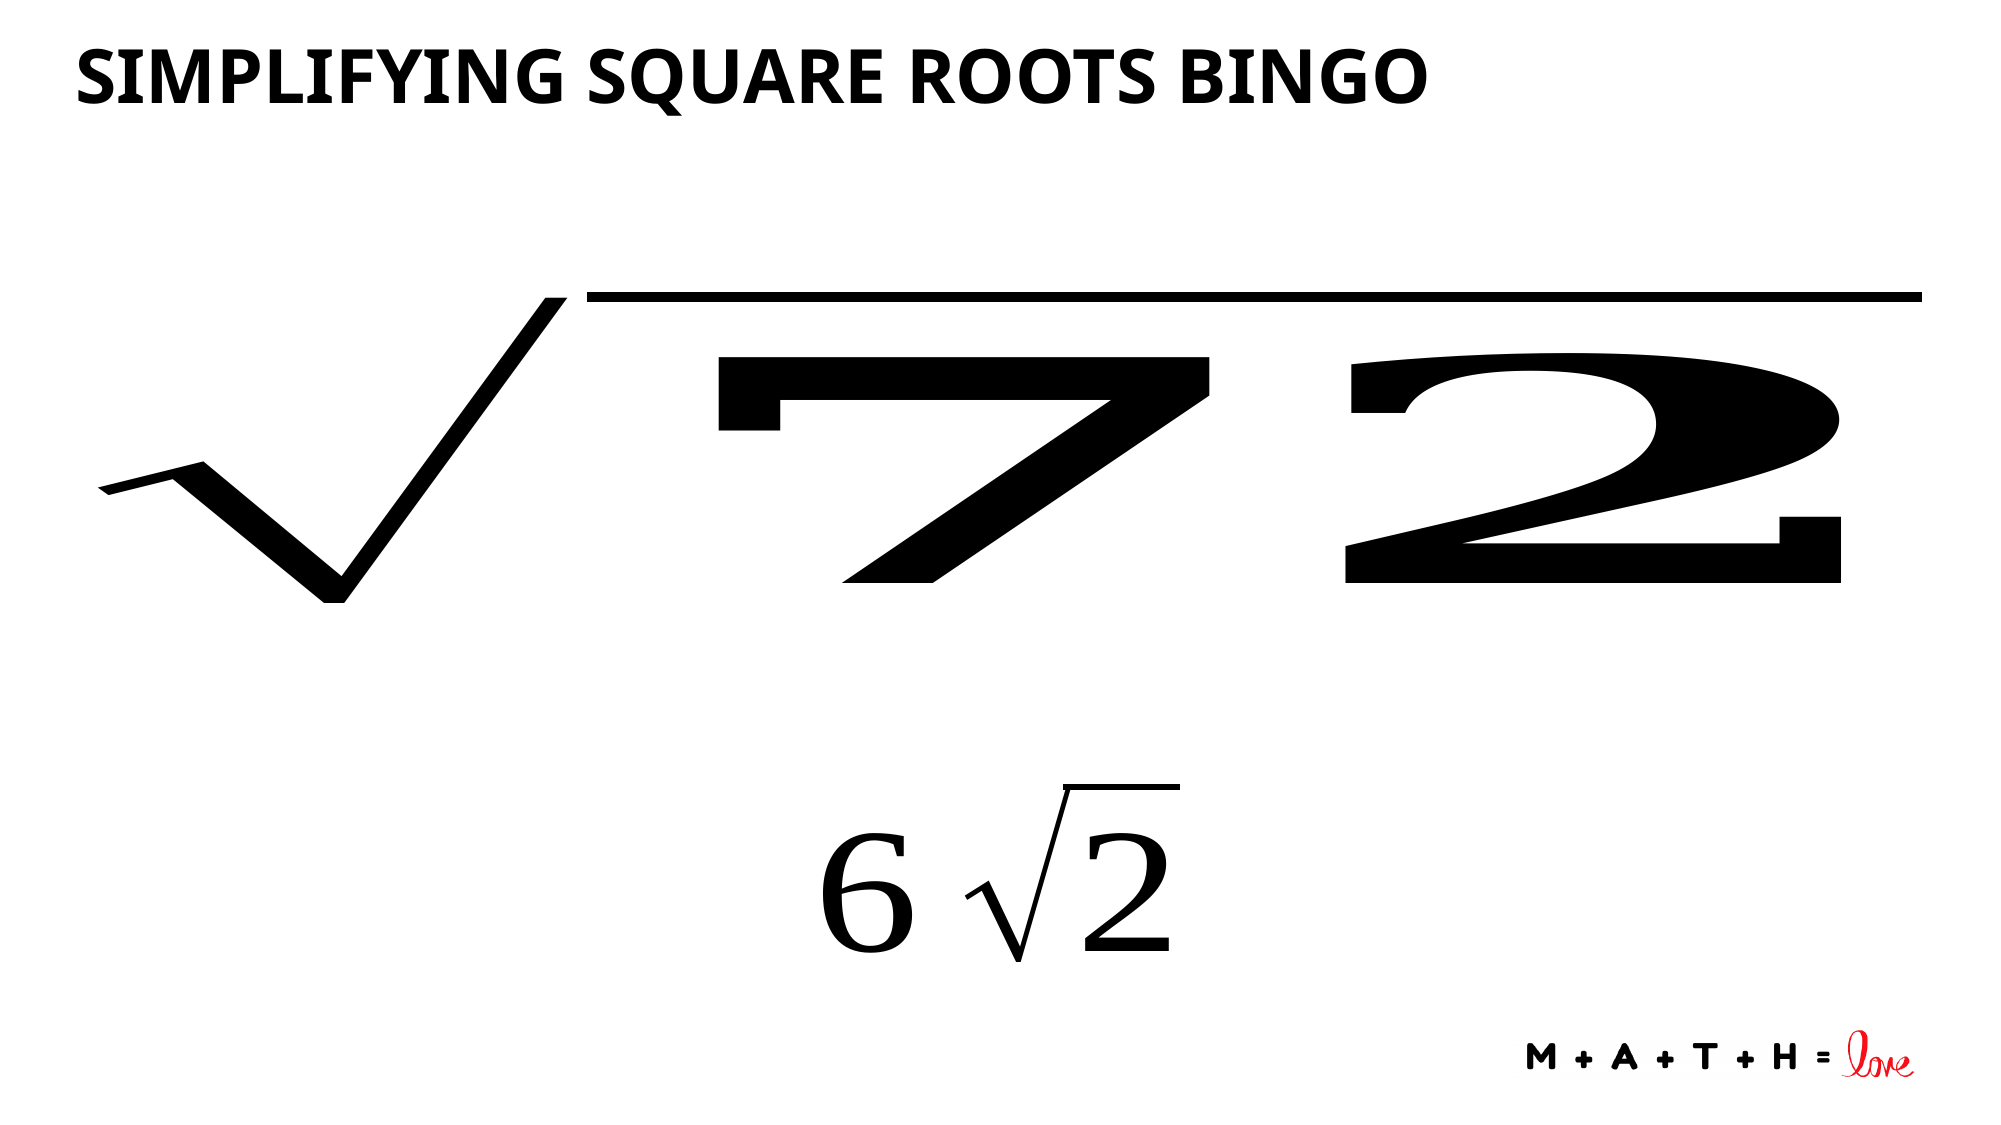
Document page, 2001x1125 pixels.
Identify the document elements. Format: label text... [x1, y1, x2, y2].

text_box SIMPLIFYING SQUARE ROOTS BINGO [60, 20, 1448, 126]
picture [1511, 1026, 1925, 1082]
